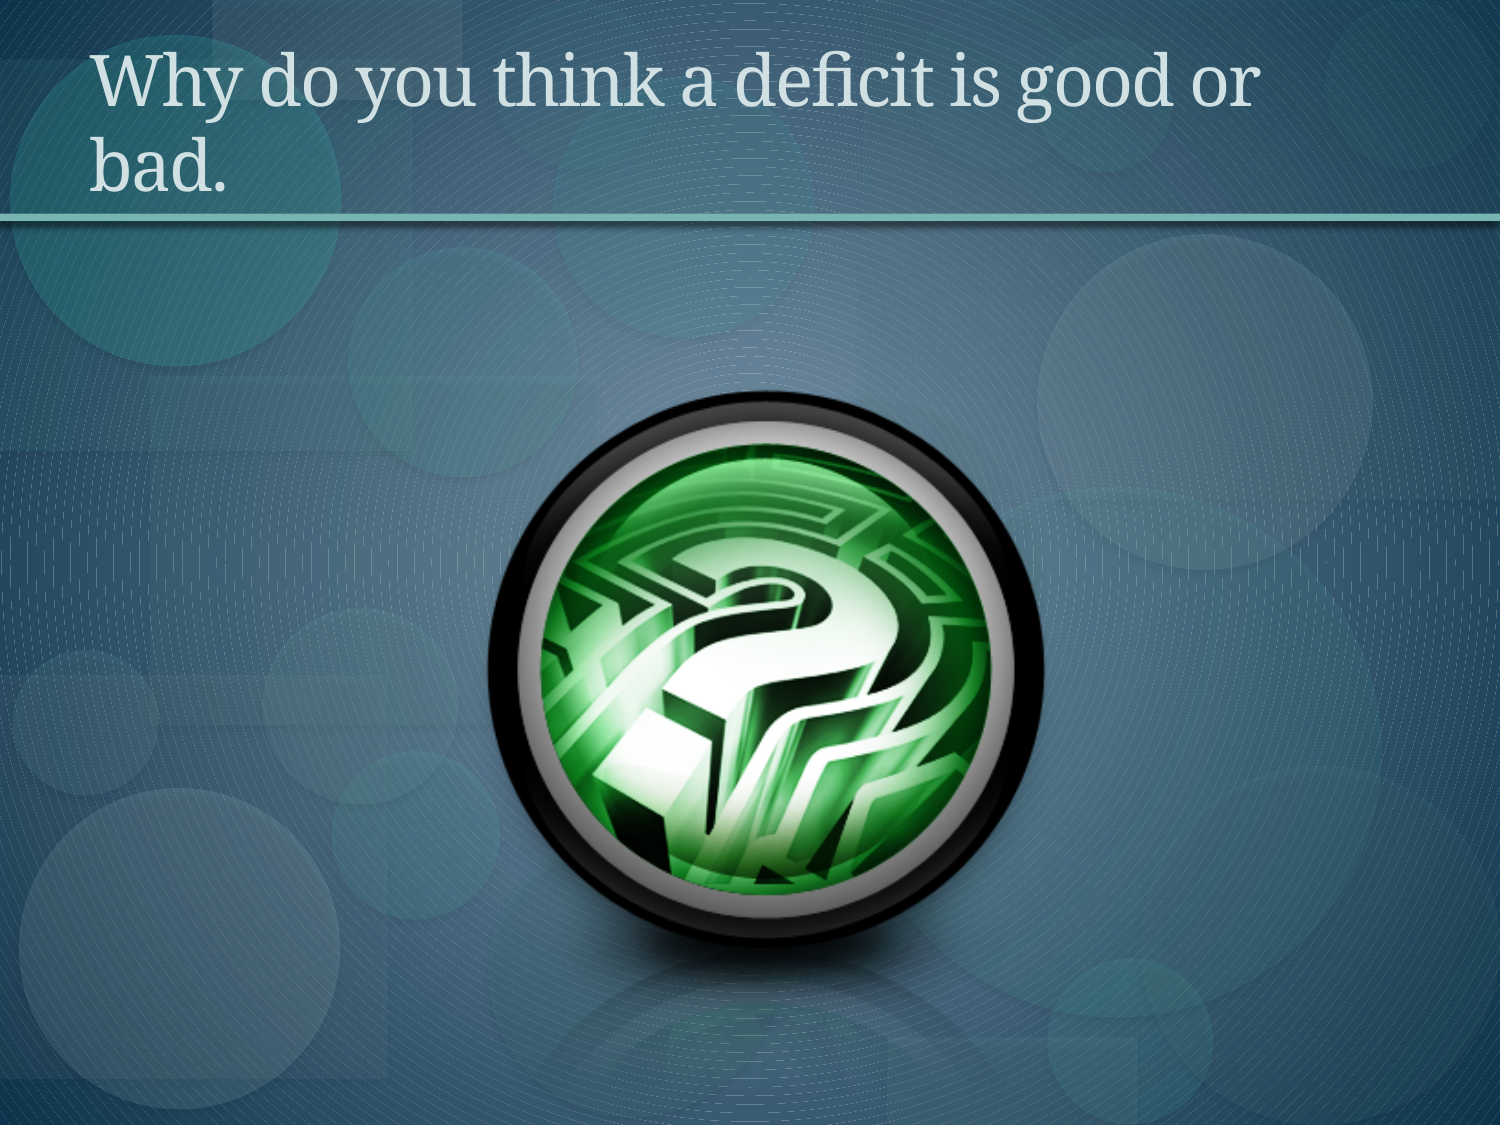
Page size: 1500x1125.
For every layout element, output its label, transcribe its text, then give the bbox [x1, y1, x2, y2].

picture [362, 374, 1170, 1125]
title Why do you think a deficit is good or bad. [75, 26, 1425, 214]
